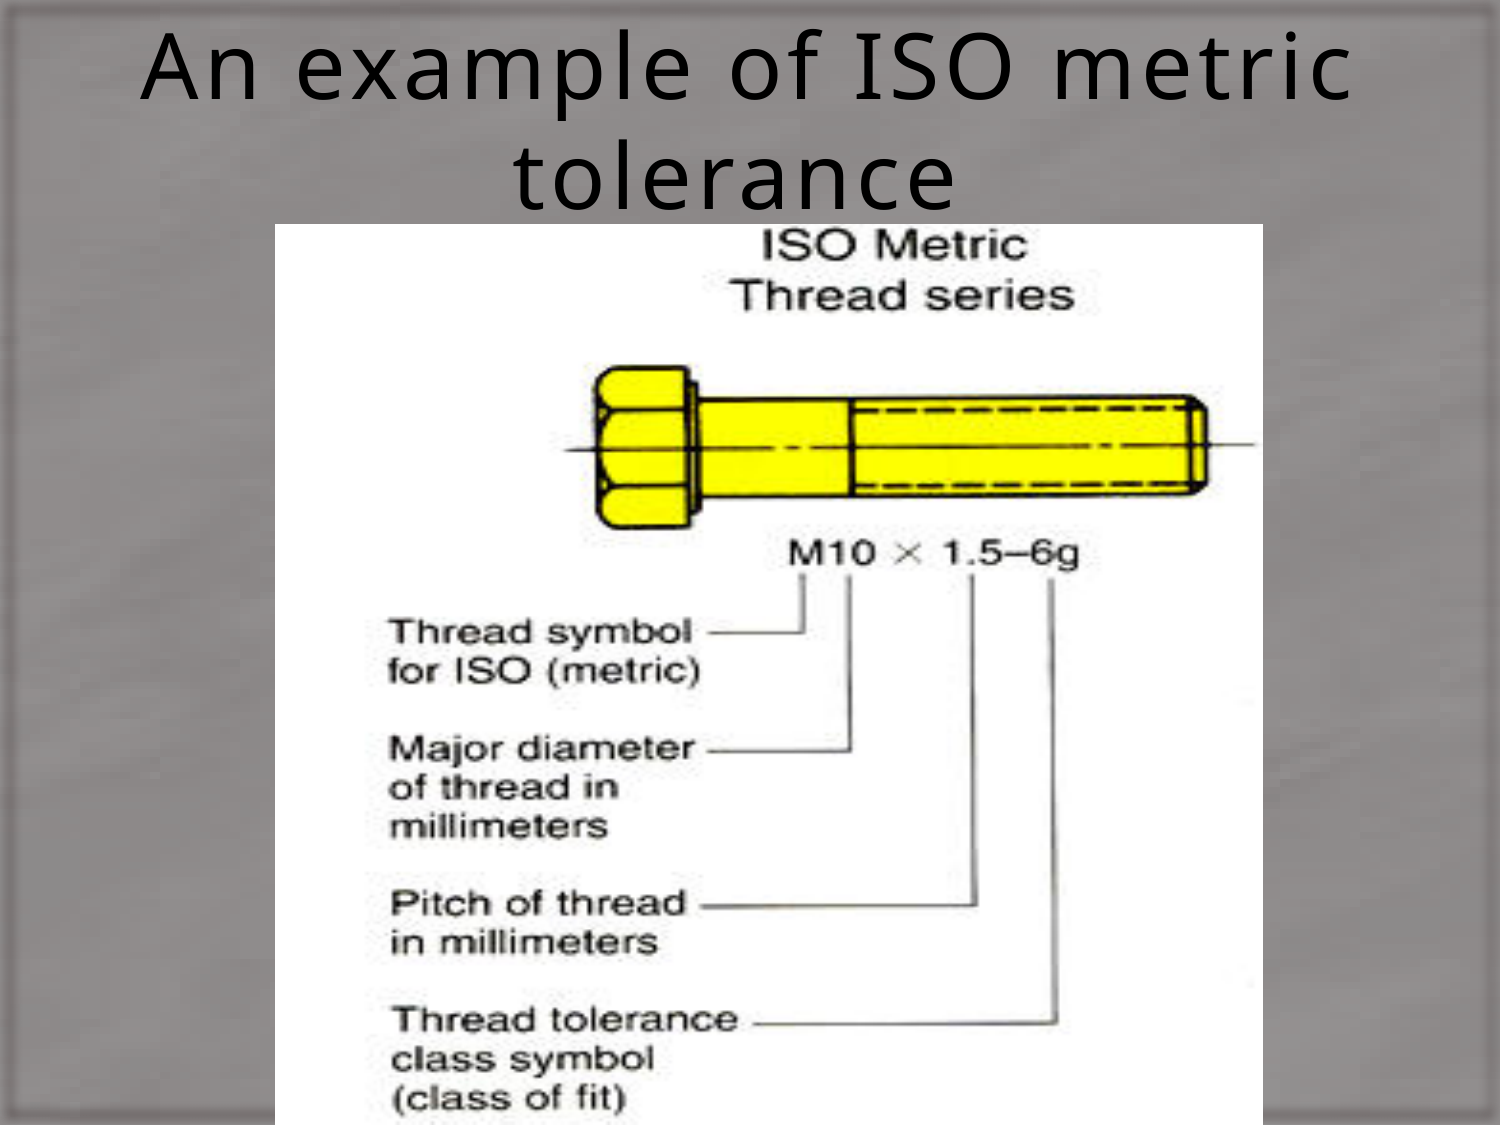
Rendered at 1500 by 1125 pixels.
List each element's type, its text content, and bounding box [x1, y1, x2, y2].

title An example of ISO metric tolerance [52, 0, 1448, 188]
picture [274, 224, 1263, 1125]
